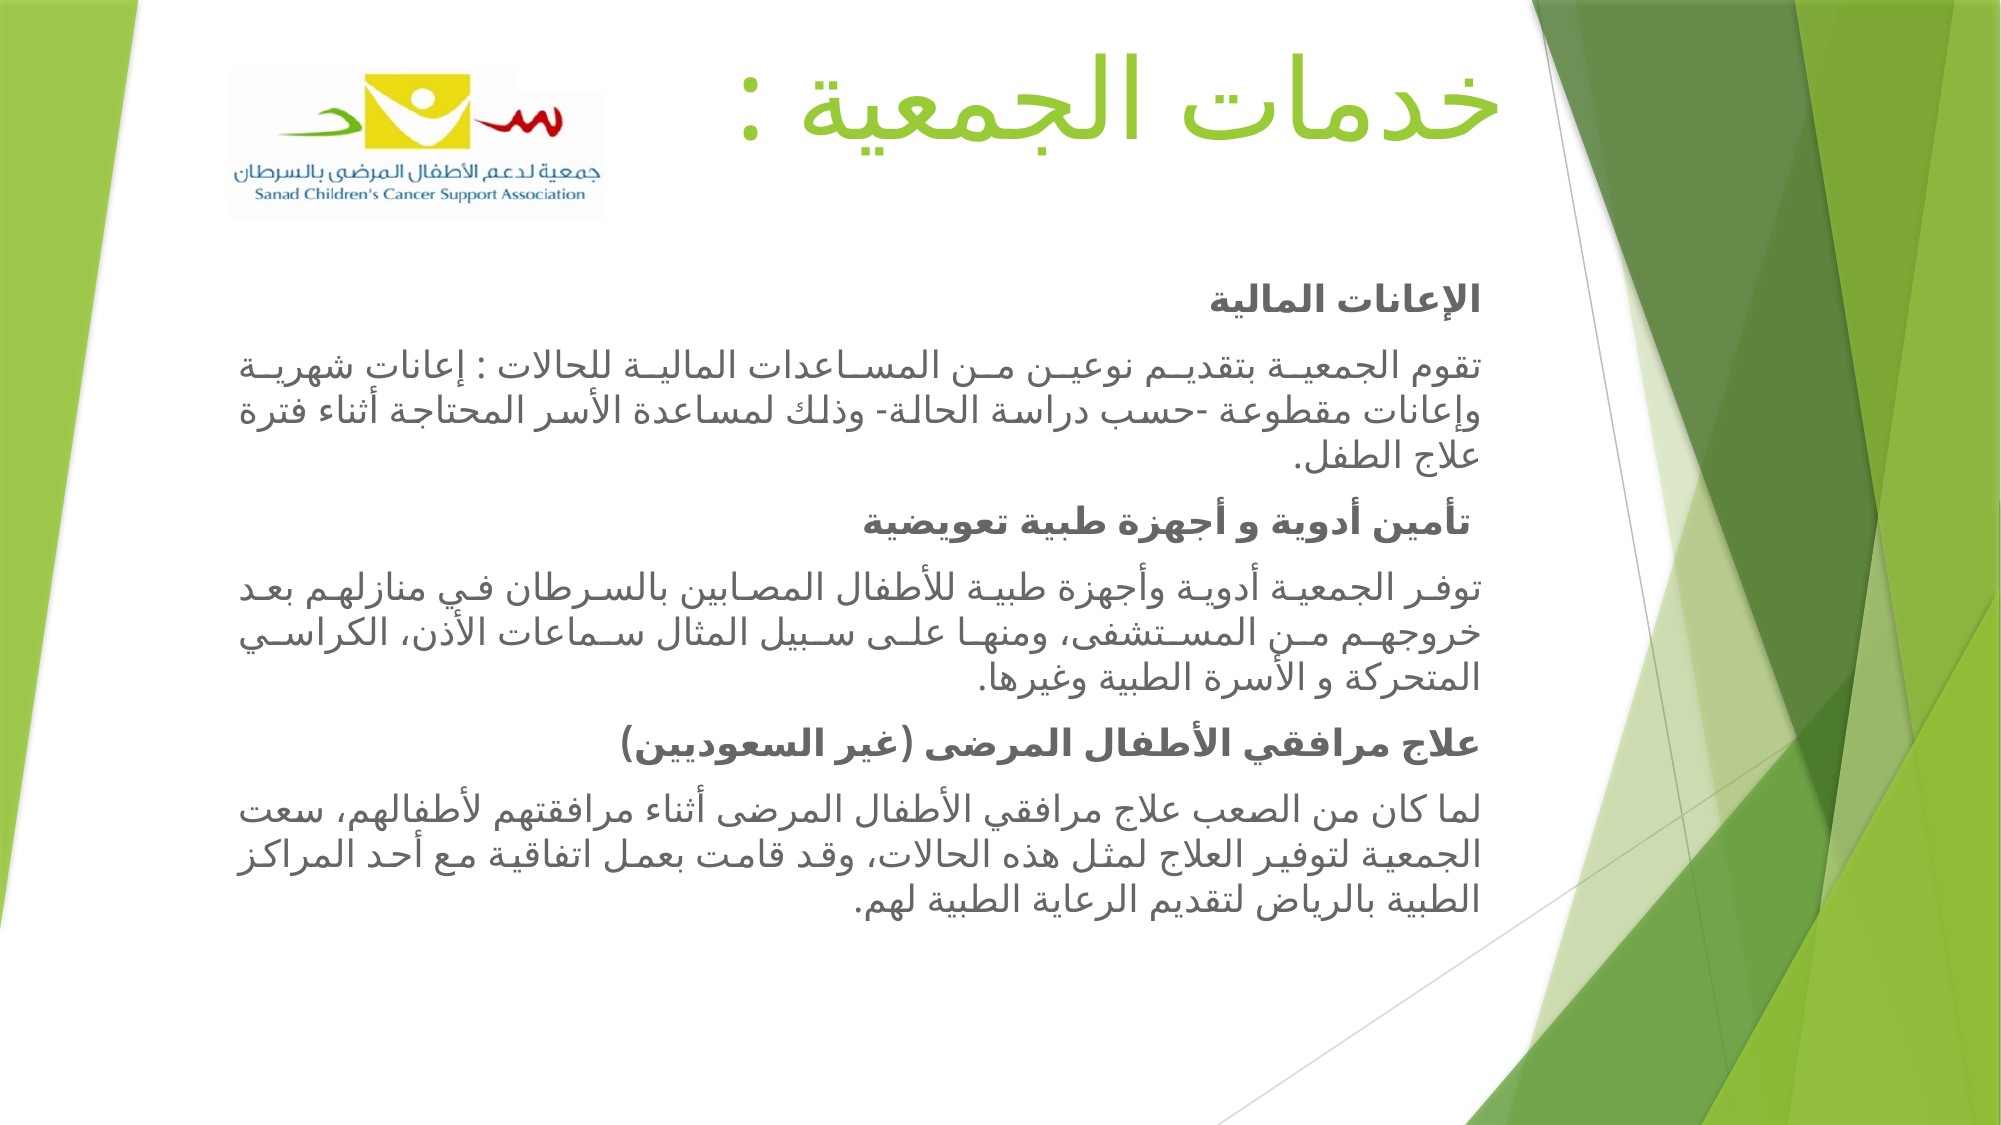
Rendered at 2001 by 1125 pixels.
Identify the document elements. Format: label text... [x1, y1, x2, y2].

subtitle الإعانات المالية تقوم الجمعية بتقديم نوعين من المساعدات المالية للحالات : إعانات شهرية وإعانات مقطوعة -حسب دراسة الحالة- وذلك لمساعدة الأسر المحتاجة أثناء فترة علاج الطفل. تأمين أدوية و أجهزة طبية تعويضية توفر الجمعية أدوية وأجهزة طبية للأطفال المصابين بالسرطان في منازلهم بعد خروجهم من المستشفى، ومنها على سبيل المثال سماعات الأذن، الكراسي المتحركة و الأسرة الطبية وغيرها. علاج مرافقي الأطفال المرضى (غير السعوديين) لما كان من الصعب علاج مرافقي الأطفال المرضى أثناء مرافقتهم لأطفالهم، سعت الجمعية لتوفير العلاج لمثل هذه الحالات، وقد قامت بعمل اتفاقية مع أحد المراكز الطبية بالرياض لتقديم الرعاية الطبية لهم. [223, 267, 1498, 1007]
title خدمات الجمعية : [247, 19, 1522, 290]
picture [203, 44, 676, 235]
